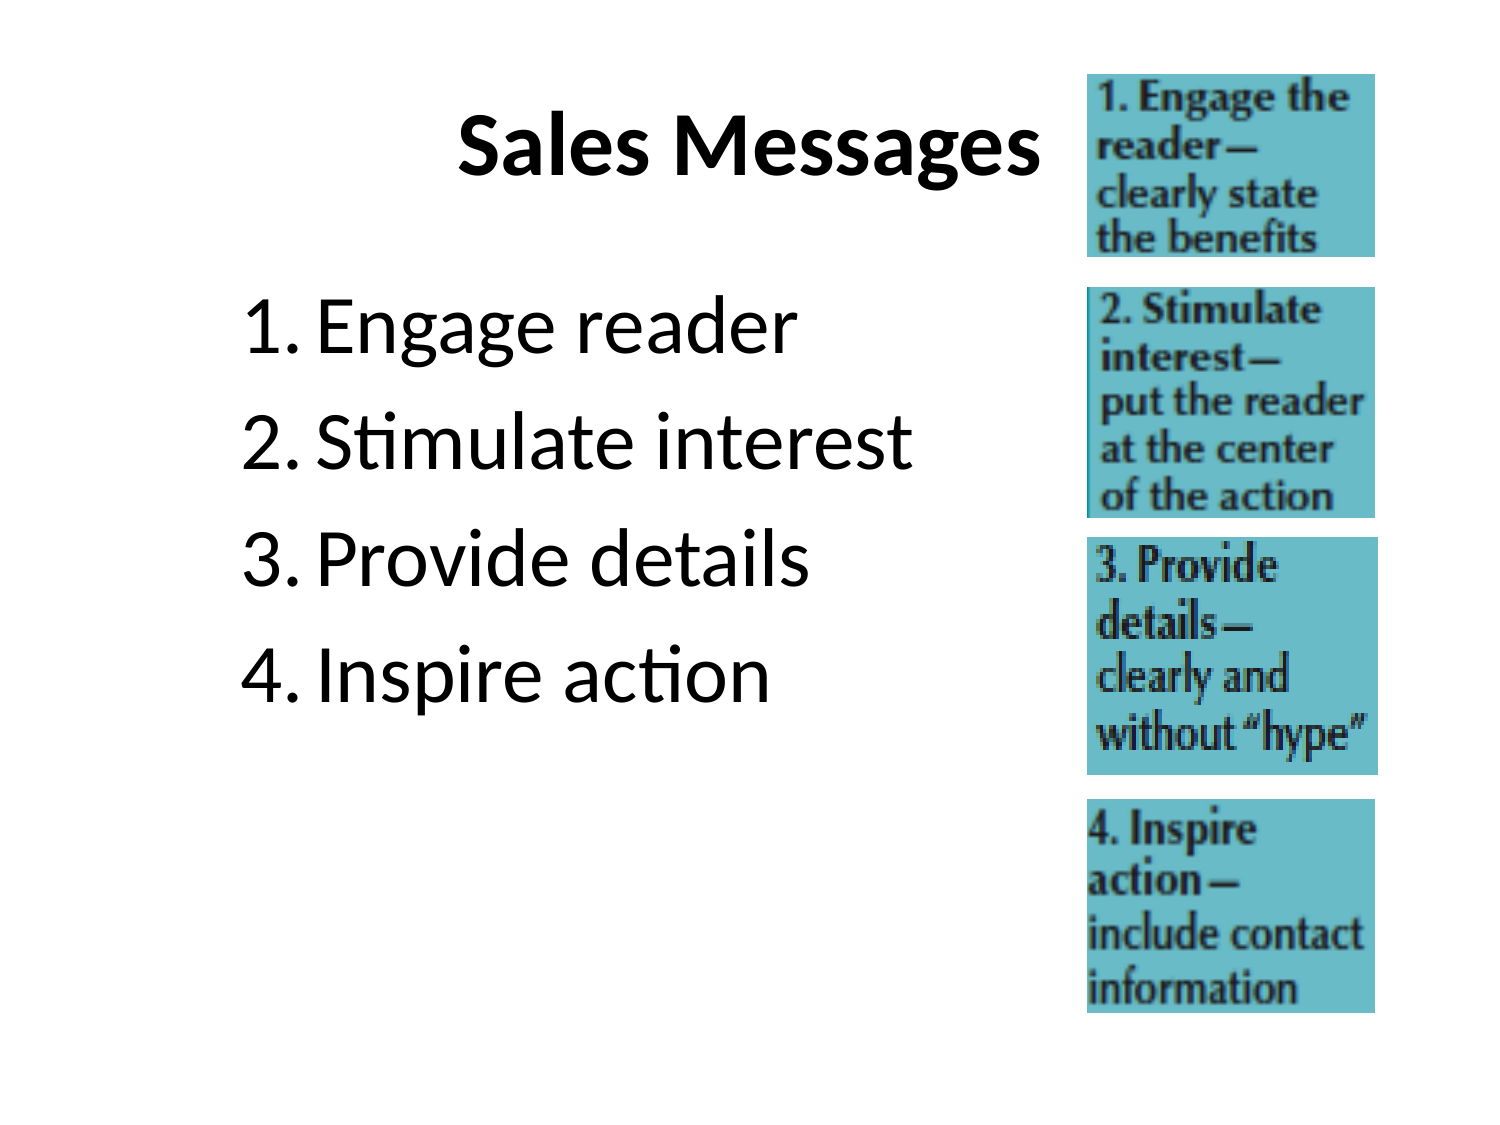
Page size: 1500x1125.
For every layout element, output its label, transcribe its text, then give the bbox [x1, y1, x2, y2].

picture [1087, 799, 1376, 1013]
picture [1087, 74, 1376, 257]
picture [1087, 287, 1376, 518]
title Sales Messages [75, 45, 1425, 233]
picture [1087, 537, 1378, 776]
list Engage reader Stimulate interest Provide details Inspire action [75, 262, 950, 1005]
